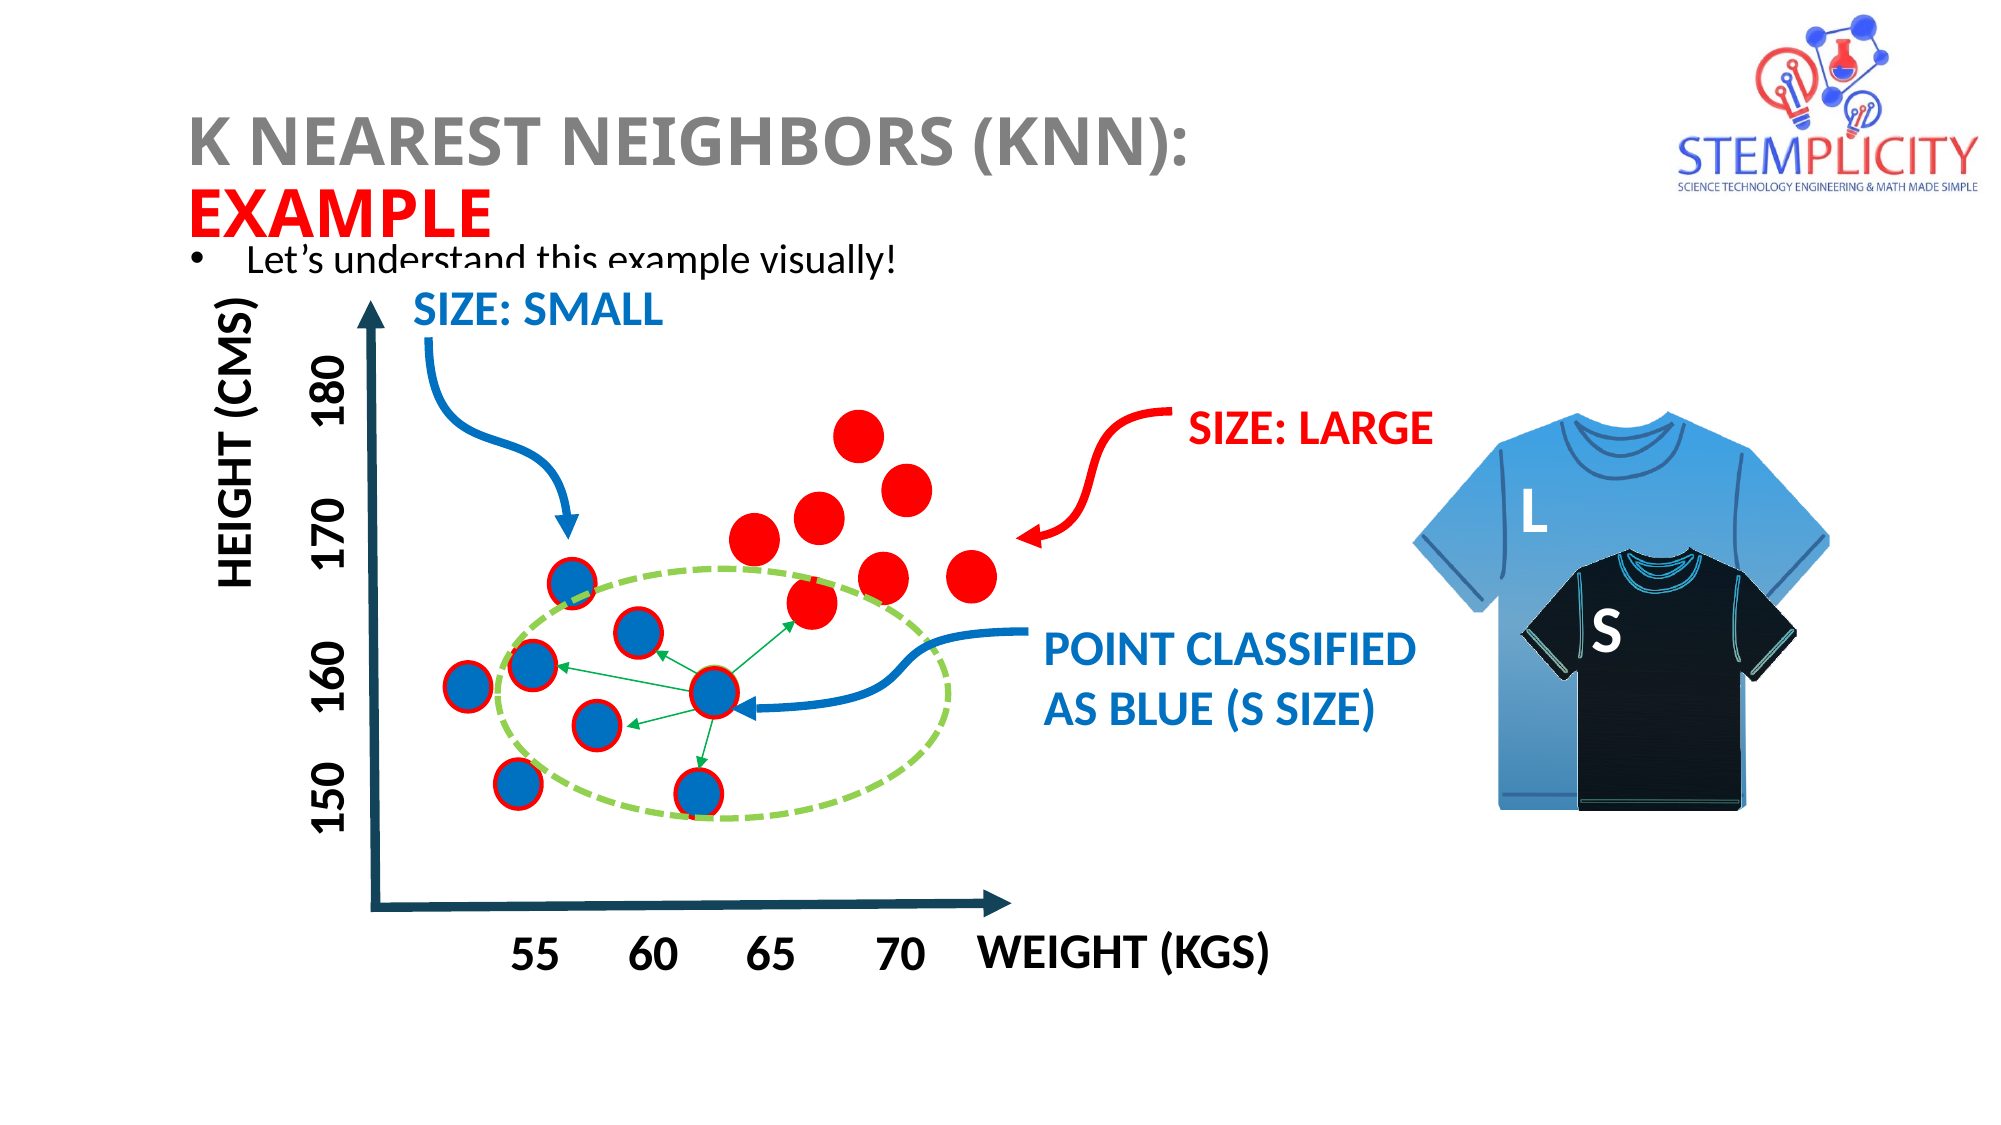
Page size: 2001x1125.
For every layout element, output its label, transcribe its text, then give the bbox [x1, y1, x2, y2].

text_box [382, 902, 1012, 908]
picture [1670, 7, 1986, 201]
text_box [946, 550, 997, 604]
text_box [730, 631, 1030, 710]
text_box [698, 715, 715, 770]
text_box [370, 299, 376, 912]
text_box K NEAREST NEIGHBORS (KNN): EXAMPLE [174, 98, 1426, 224]
text_box 150 160 170 180 [286, 339, 362, 853]
text_box [881, 463, 933, 518]
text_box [396, 368, 600, 509]
text_box HEIGHT (CMS) [193, 280, 268, 604]
text_box [492, 757, 544, 811]
text_box SIZE: SMALL [398, 267, 679, 343]
text_box 55 60 65 70 [495, 916, 941, 988]
text_box [833, 409, 885, 464]
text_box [555, 665, 692, 692]
text_box [495, 566, 946, 821]
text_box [730, 620, 796, 630]
list Let’s understand this example visually! [174, 224, 1788, 721]
text_box [546, 556, 598, 606]
text_box [729, 512, 780, 567]
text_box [1015, 411, 1173, 539]
text_box [442, 660, 494, 714]
text_box POINT CLASSIFIED AS BLUE (S SIZE) [1028, 607, 1407, 743]
text_box [858, 551, 909, 605]
text_box [793, 491, 845, 546]
text_box SIZE: LARGE [1173, 387, 1450, 463]
text_box [689, 666, 729, 720]
picture [1412, 411, 1830, 811]
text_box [626, 708, 699, 727]
text_box WEIGHT (KGS) [961, 910, 1286, 986]
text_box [654, 650, 699, 675]
